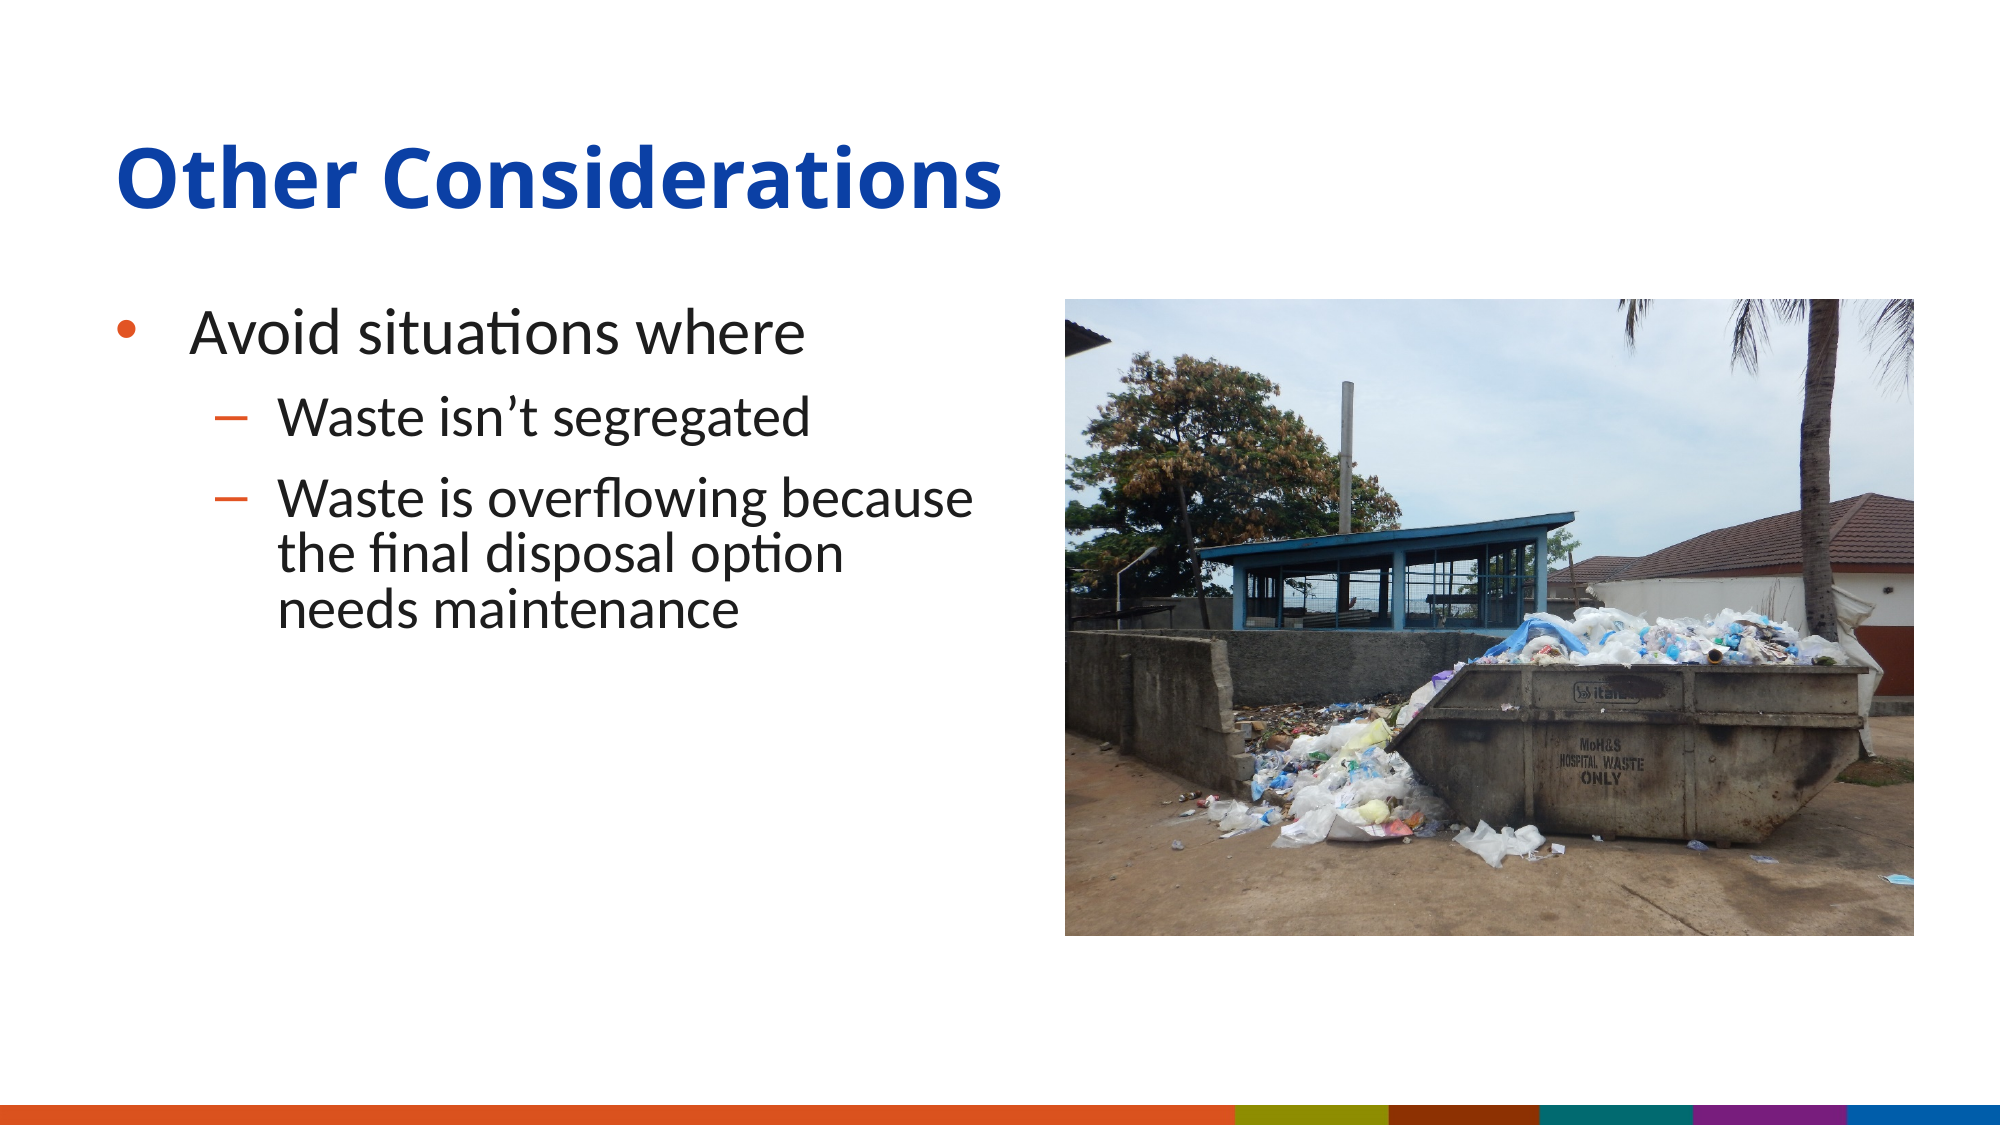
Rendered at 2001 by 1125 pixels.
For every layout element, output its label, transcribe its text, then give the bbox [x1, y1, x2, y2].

picture [0, 1105, 2000, 1125]
list Avoid situations where Waste isn’t segregated Waste is overflowing because the final disposal option needs maintenance [99, 299, 1000, 985]
title Other Considerations [99, 45, 1900, 233]
picture [1064, 299, 1914, 936]
